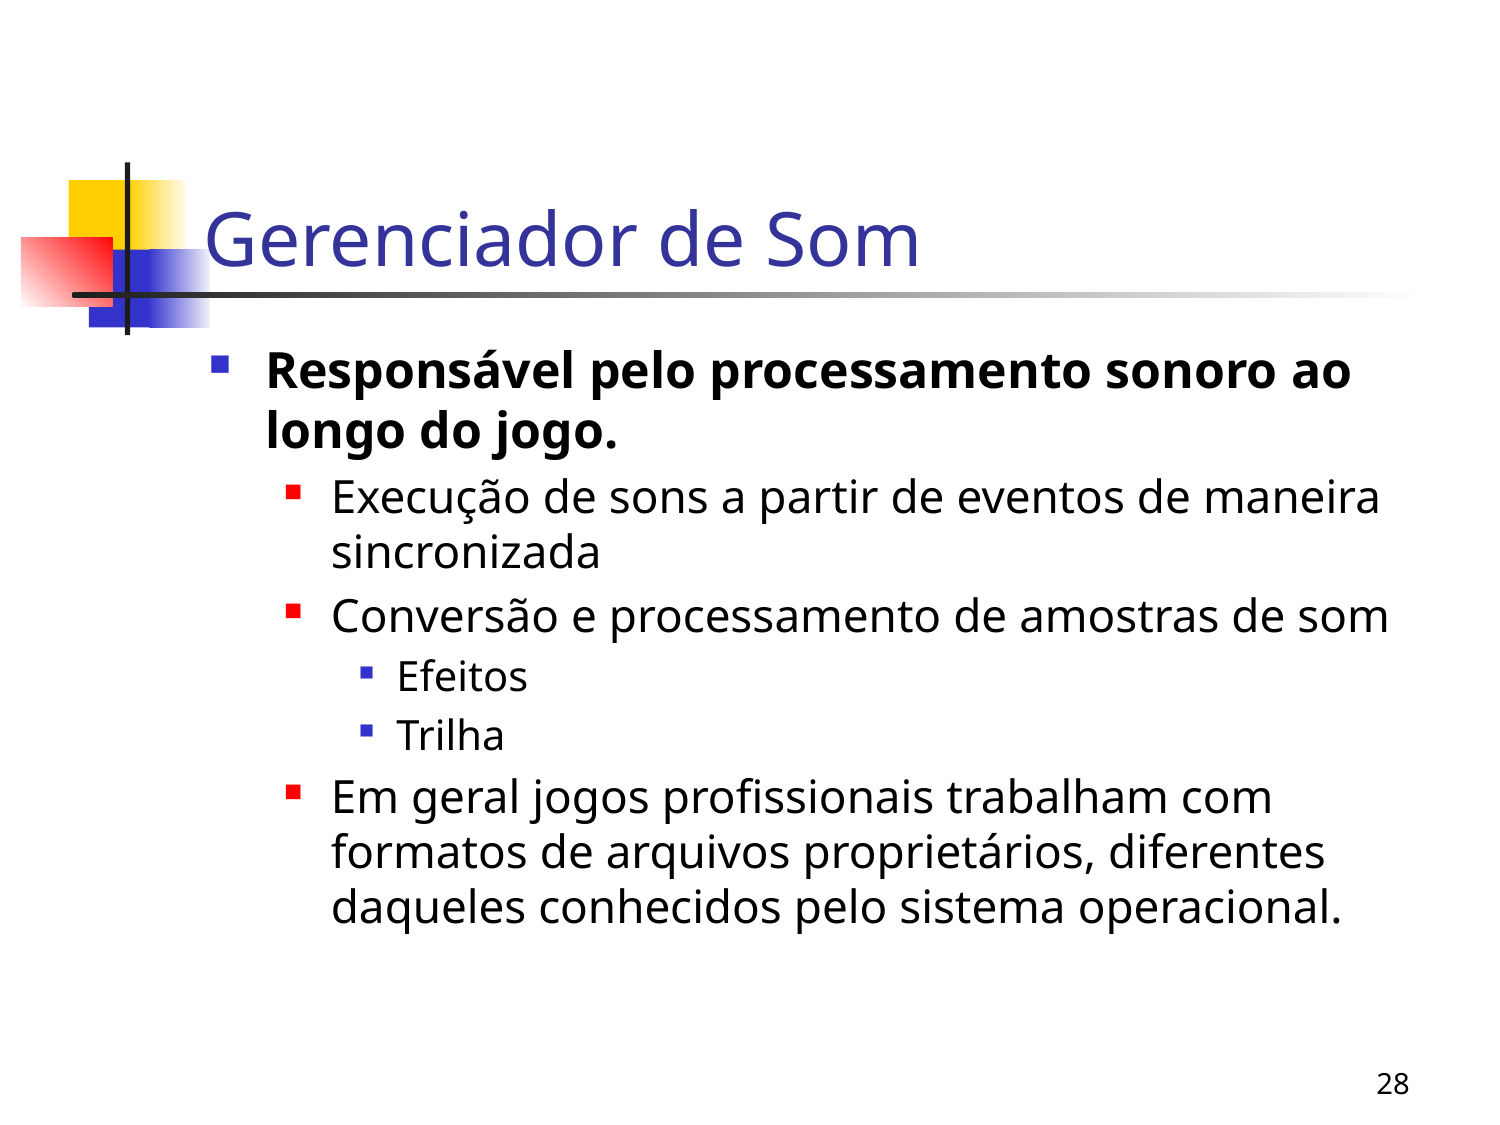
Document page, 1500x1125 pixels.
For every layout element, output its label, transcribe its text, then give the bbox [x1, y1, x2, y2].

slide_number 28 [1112, 1037, 1426, 1113]
list Responsável pelo processamento sonoro ao longo do jogo. Execução de sons a partir de eventos de maneira sincronizada Conversão e processamento de amostras de som Efeitos Trilha Em geral jogos profissionais trabalham com formatos de arquivos proprietários, diferentes daqueles conhecidos pelo sistema operacional. [193, 331, 1469, 1006]
title Gerenciador de Som [188, 101, 1468, 289]
